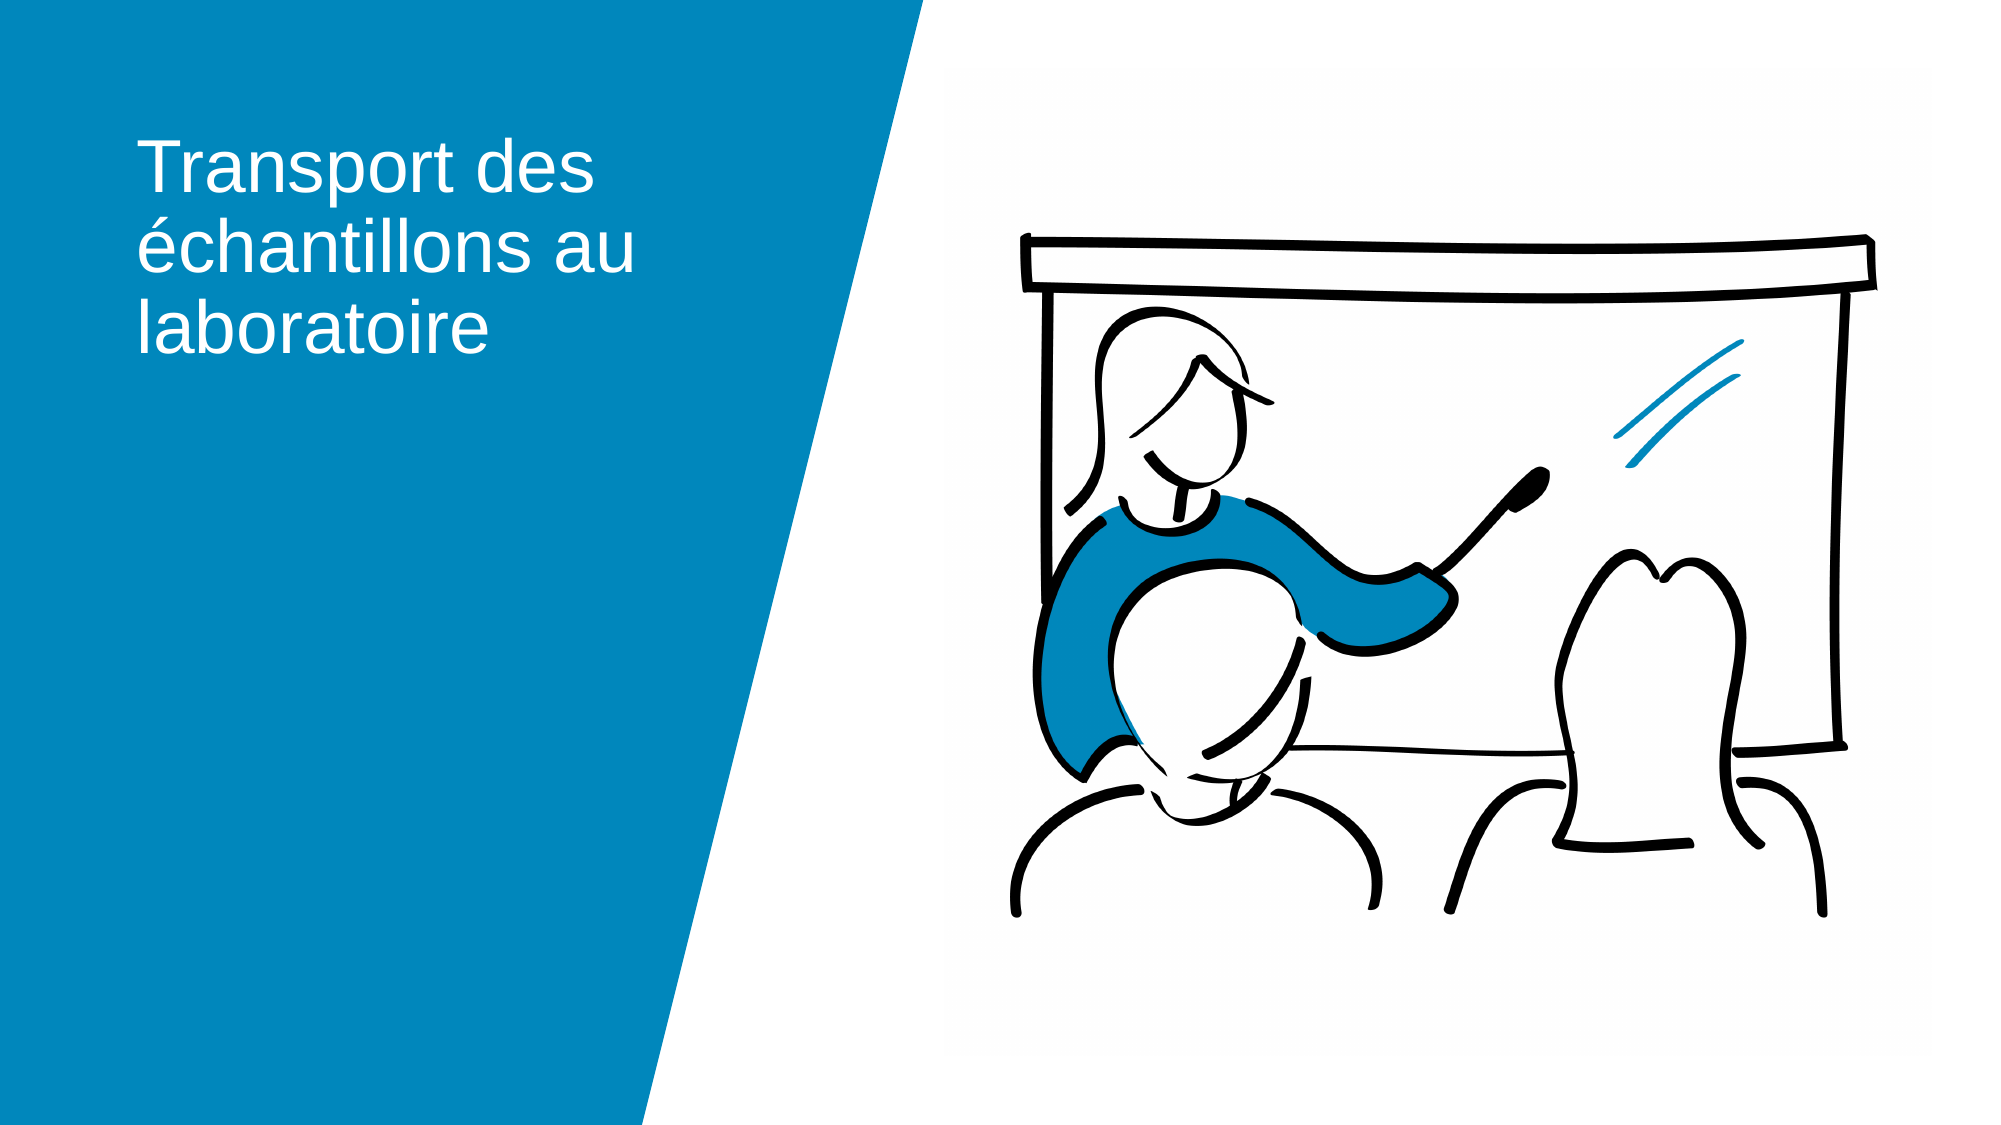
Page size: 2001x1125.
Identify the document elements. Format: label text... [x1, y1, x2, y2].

picture [944, 68, 1932, 1056]
title Transport des échantillons au laboratoire [136, 0, 775, 371]
